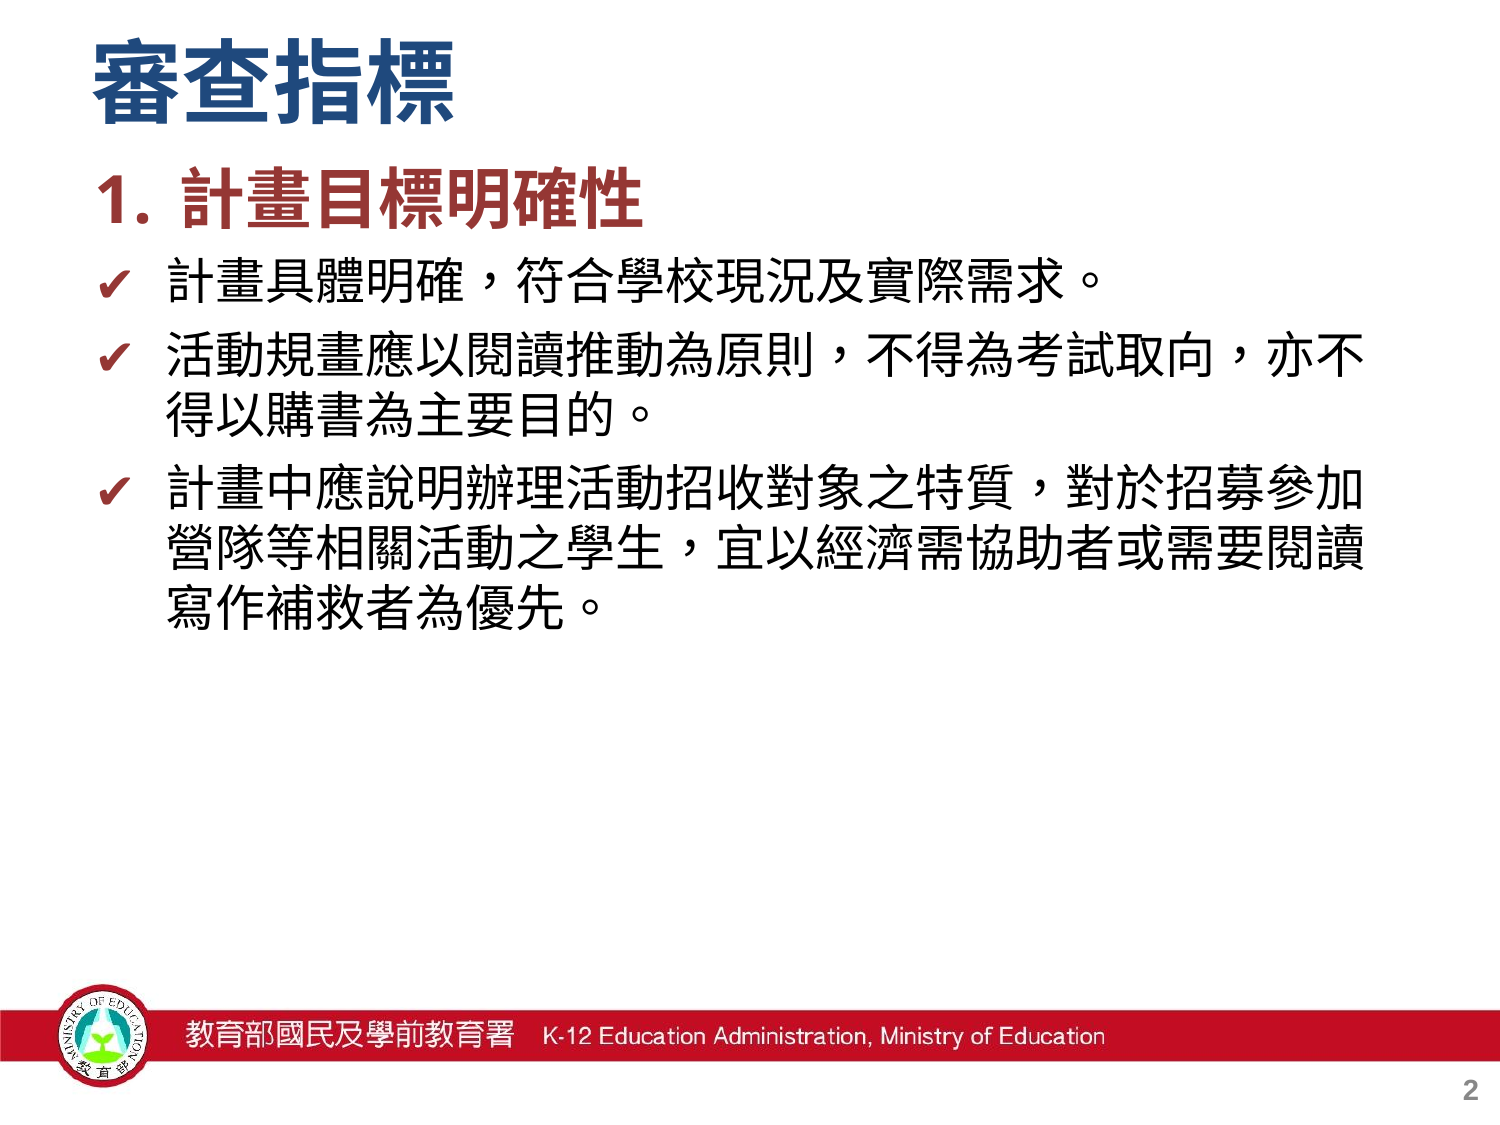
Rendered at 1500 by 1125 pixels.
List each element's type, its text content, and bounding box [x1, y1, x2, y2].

title 審查指標 [75, 9, 1425, 149]
picture [0, 0, 1500, 1125]
slide_number 1 [1144, 1058, 1495, 1119]
list 計畫目標明確性 計畫具體明確，符合學校現況及實際需求。 活動規畫應以閱讀推動為原則，不得為考試取向，亦不得以購書為主要目的。 計畫中應說明辦理活動招收對象之特質，對於招募參加營隊等相關活動之學生，宜以經濟需協助者或需要閱讀寫作補救者為優先。 [75, 149, 1425, 975]
